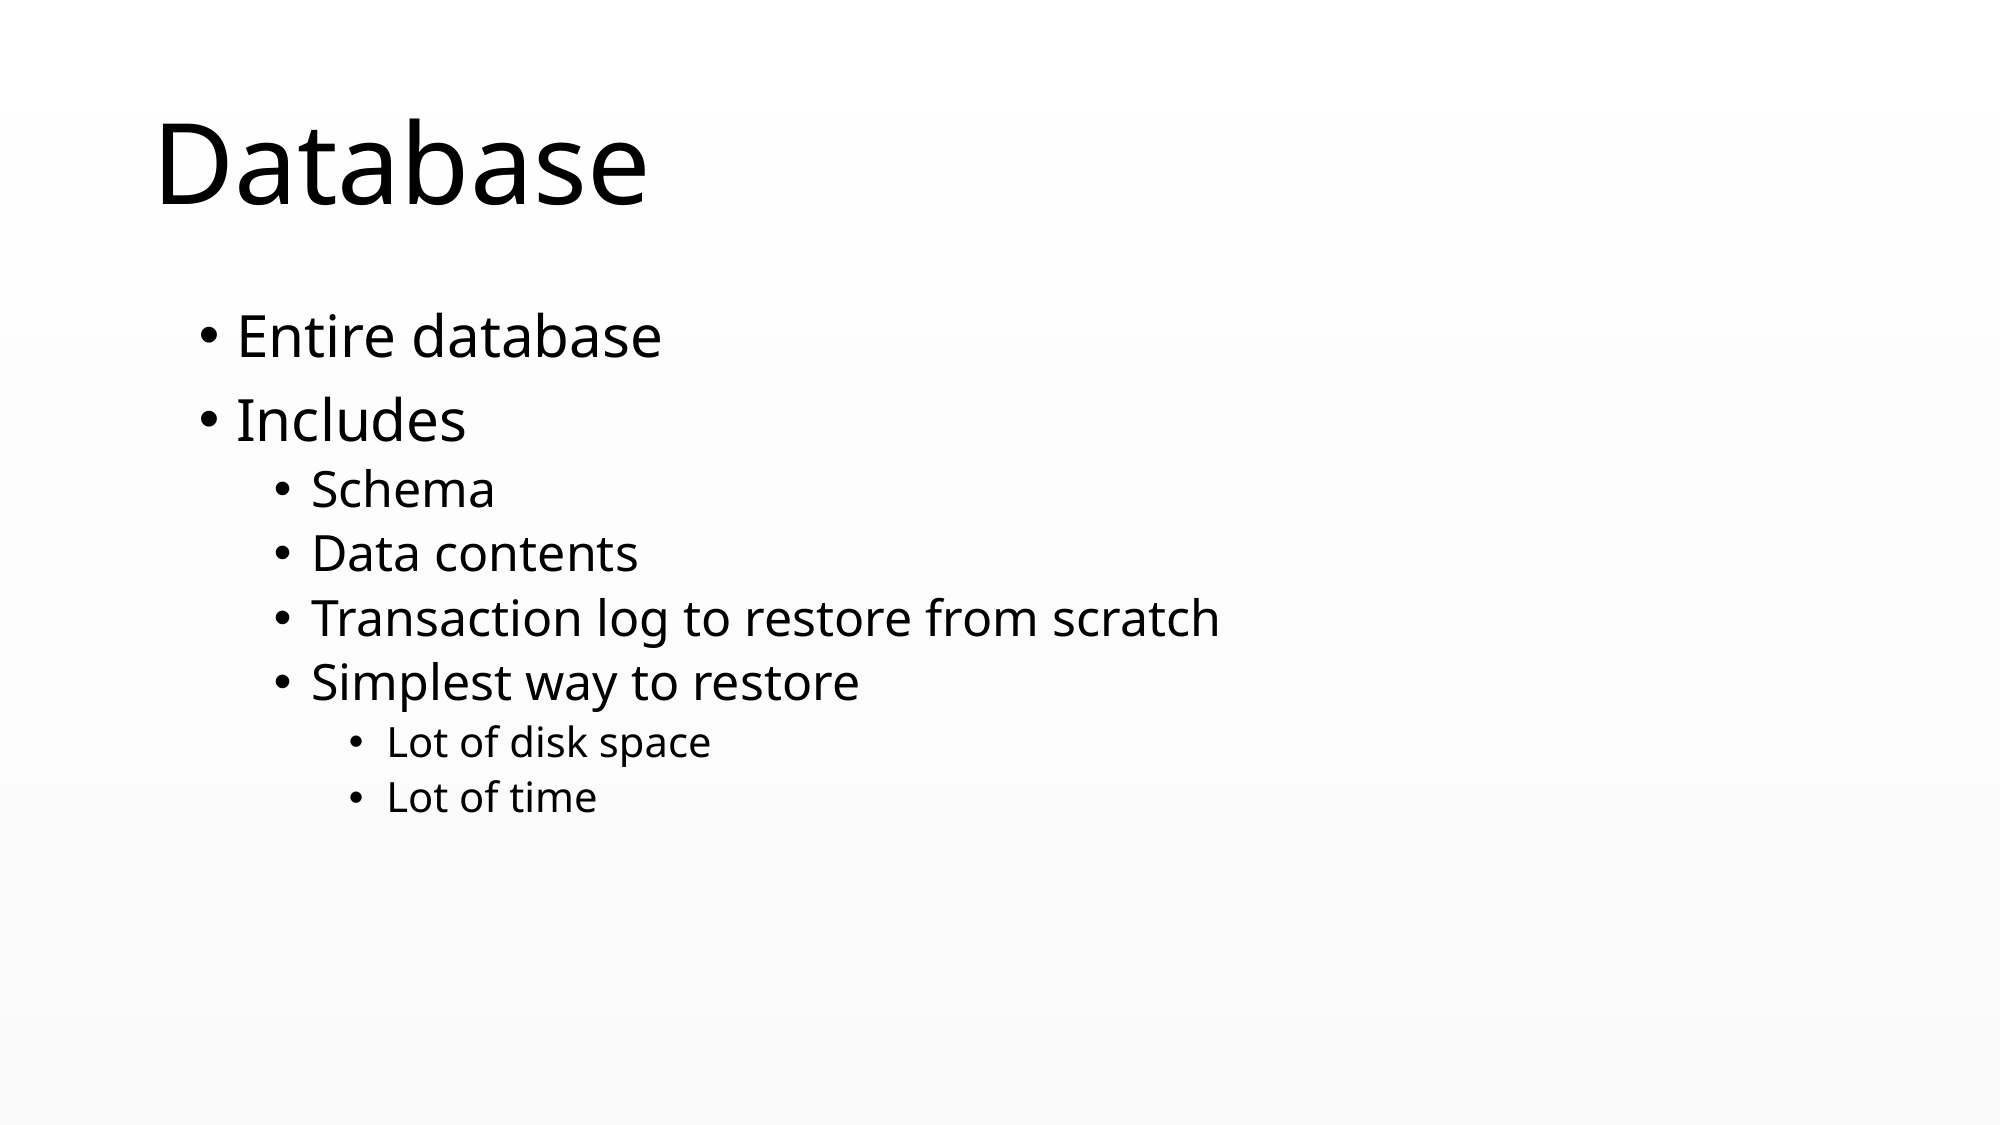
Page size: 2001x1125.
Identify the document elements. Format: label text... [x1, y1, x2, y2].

title Database [137, 59, 1863, 278]
list Entire database Includes Schema Data contents Transaction log to restore from scratch Simplest way to restore Lot of disk space Lot of time [183, 299, 1863, 1014]
